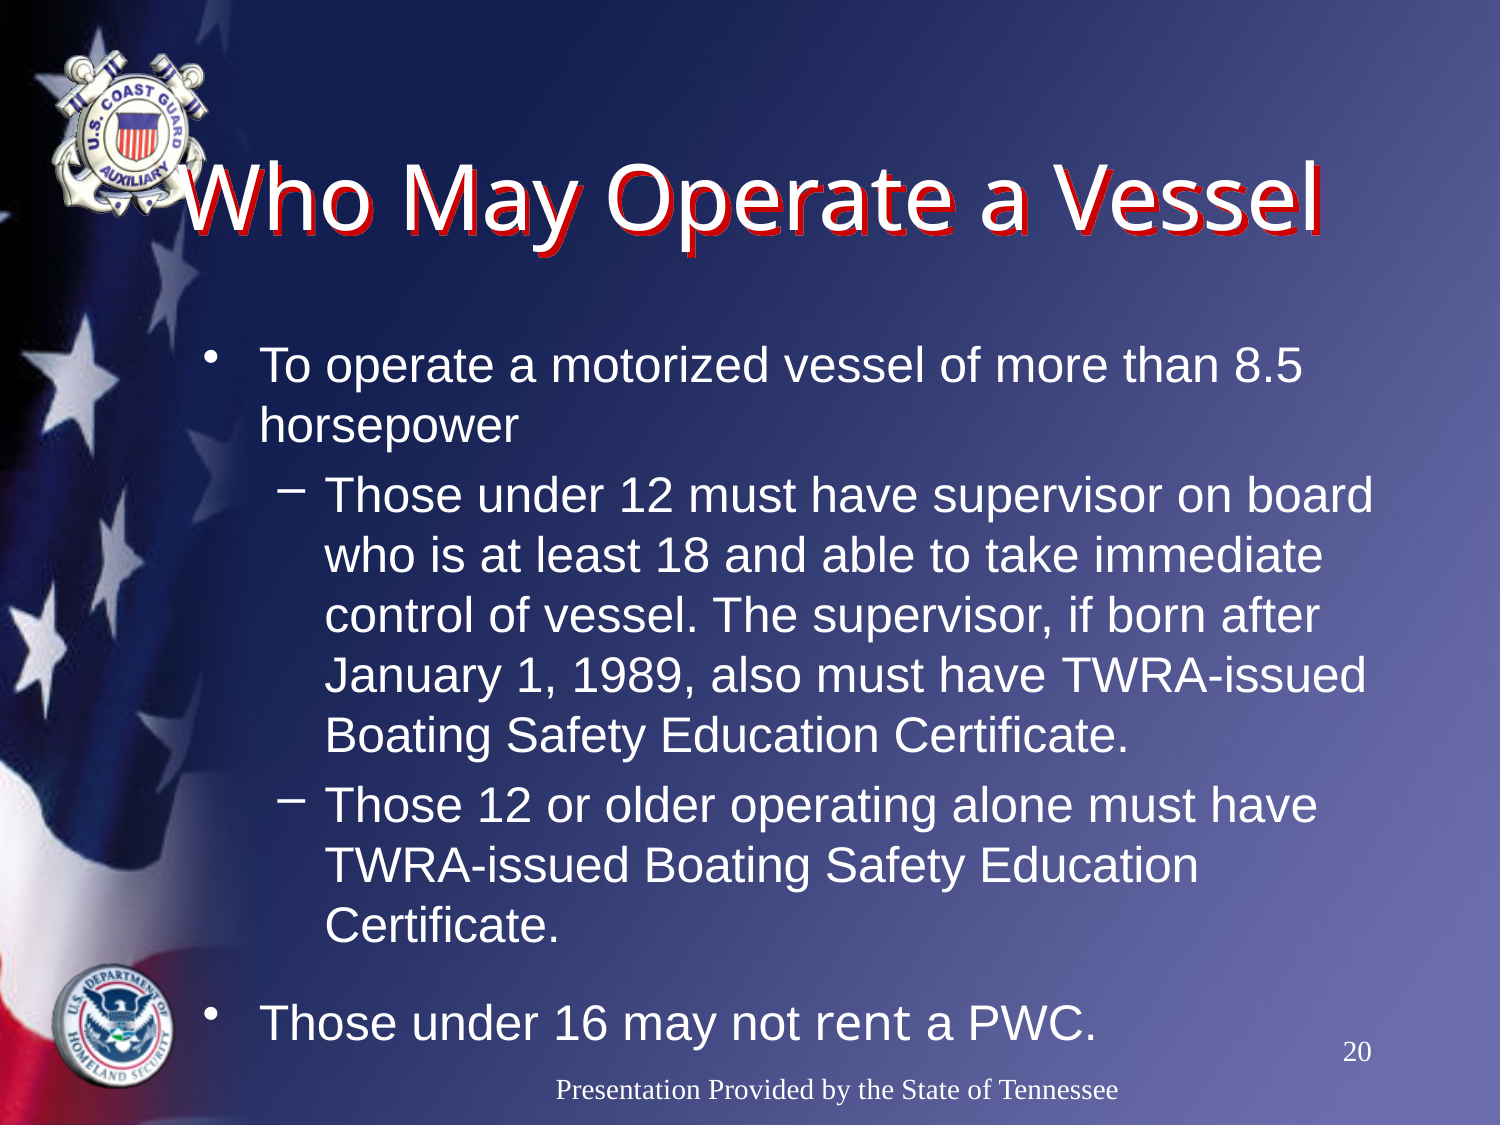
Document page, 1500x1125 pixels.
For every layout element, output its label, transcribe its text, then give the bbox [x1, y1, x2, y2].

footer Presentation Provided by the State of Tennessee [500, 1062, 1175, 1125]
slide_number 20 [1074, 1025, 1388, 1100]
list To operate a motorized vessel of more than 8.5 horsepower Those under 12 must have supervisor on board who is at least 18 and able to take immediate control of vessel. The supervisor, if born after January 1, 1989, also must have TWRA-issued Boating Safety Education Certificate. Those 12 or older operating alone must have TWRA-issued Boating Safety Education Certificate. Those under 16 may not rent a PWC. [187, 324, 1463, 1000]
title Who May Operate a Vessel [112, 99, 1388, 288]
picture [0, 0, 1500, 1125]
